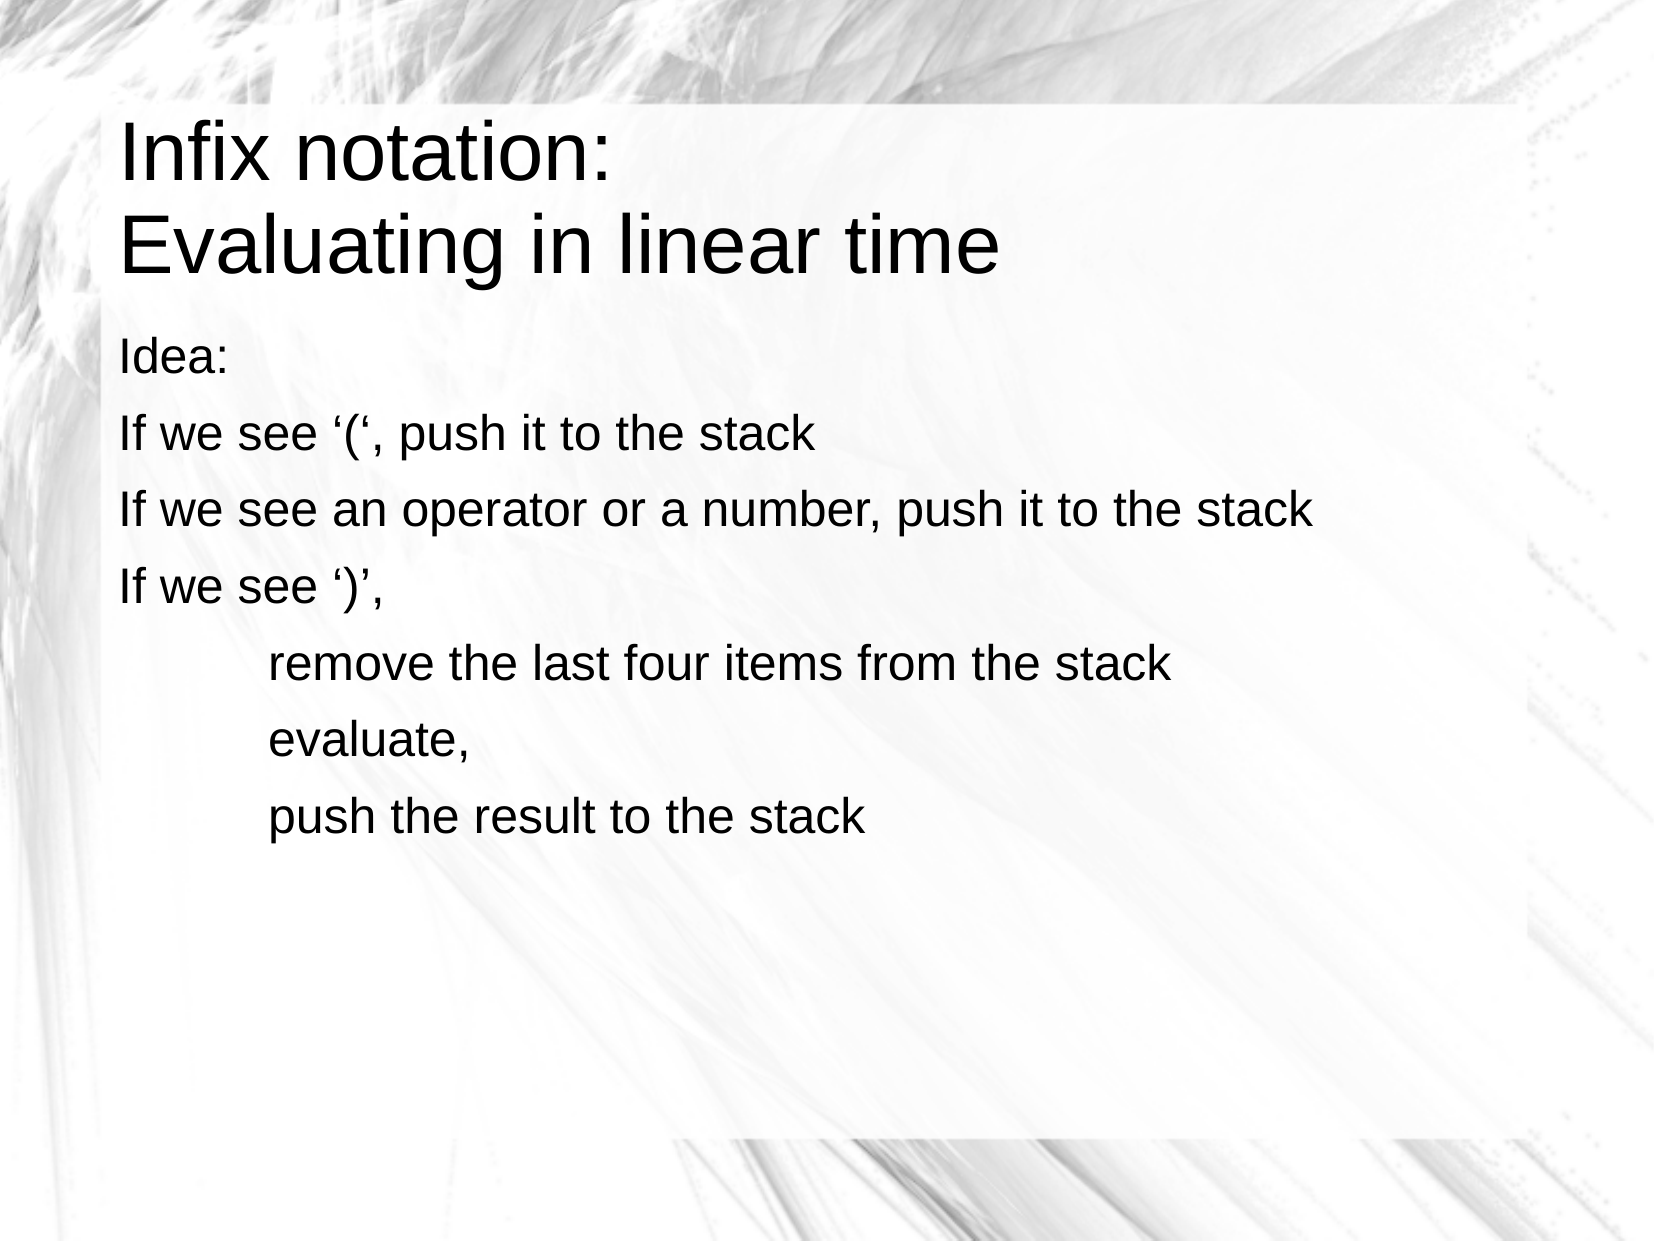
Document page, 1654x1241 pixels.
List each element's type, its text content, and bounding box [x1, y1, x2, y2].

list Idea: If we see ‘(‘, push it to the stack If we see an operator or a number, push it to the stack If we see ‘)’, remove the last four items from the stack evaluate, push the result to the stack [118, 319, 1571, 1109]
title Infix notation: Evaluating in linear time [118, 93, 1506, 299]
picture [0, 0, 1654, 1241]
